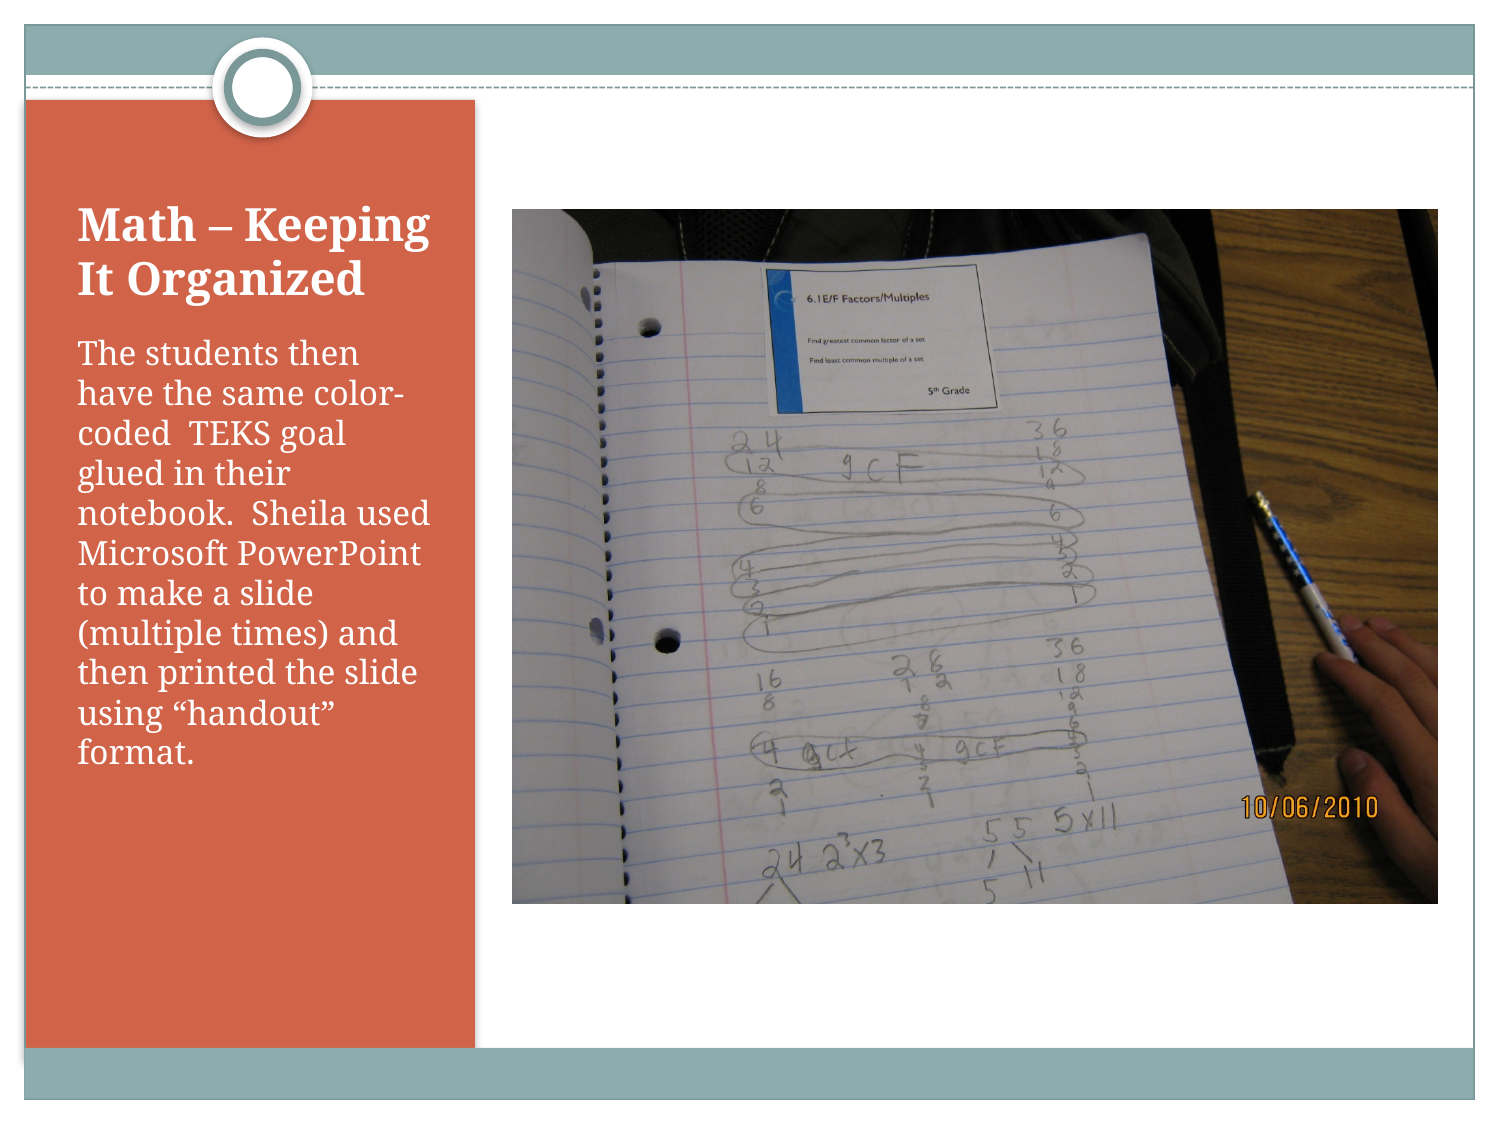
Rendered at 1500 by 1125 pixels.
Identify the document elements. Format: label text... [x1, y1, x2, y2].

title Math – Keeping It Organized [62, 149, 450, 313]
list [512, 209, 1438, 904]
list The students then have the same color-coded TEKS goal glued in their notebook. Sheila used Microsoft PowerPoint to make a slide (multiple times) and then printed the slide using “handout” format. [62, 324, 450, 1005]
